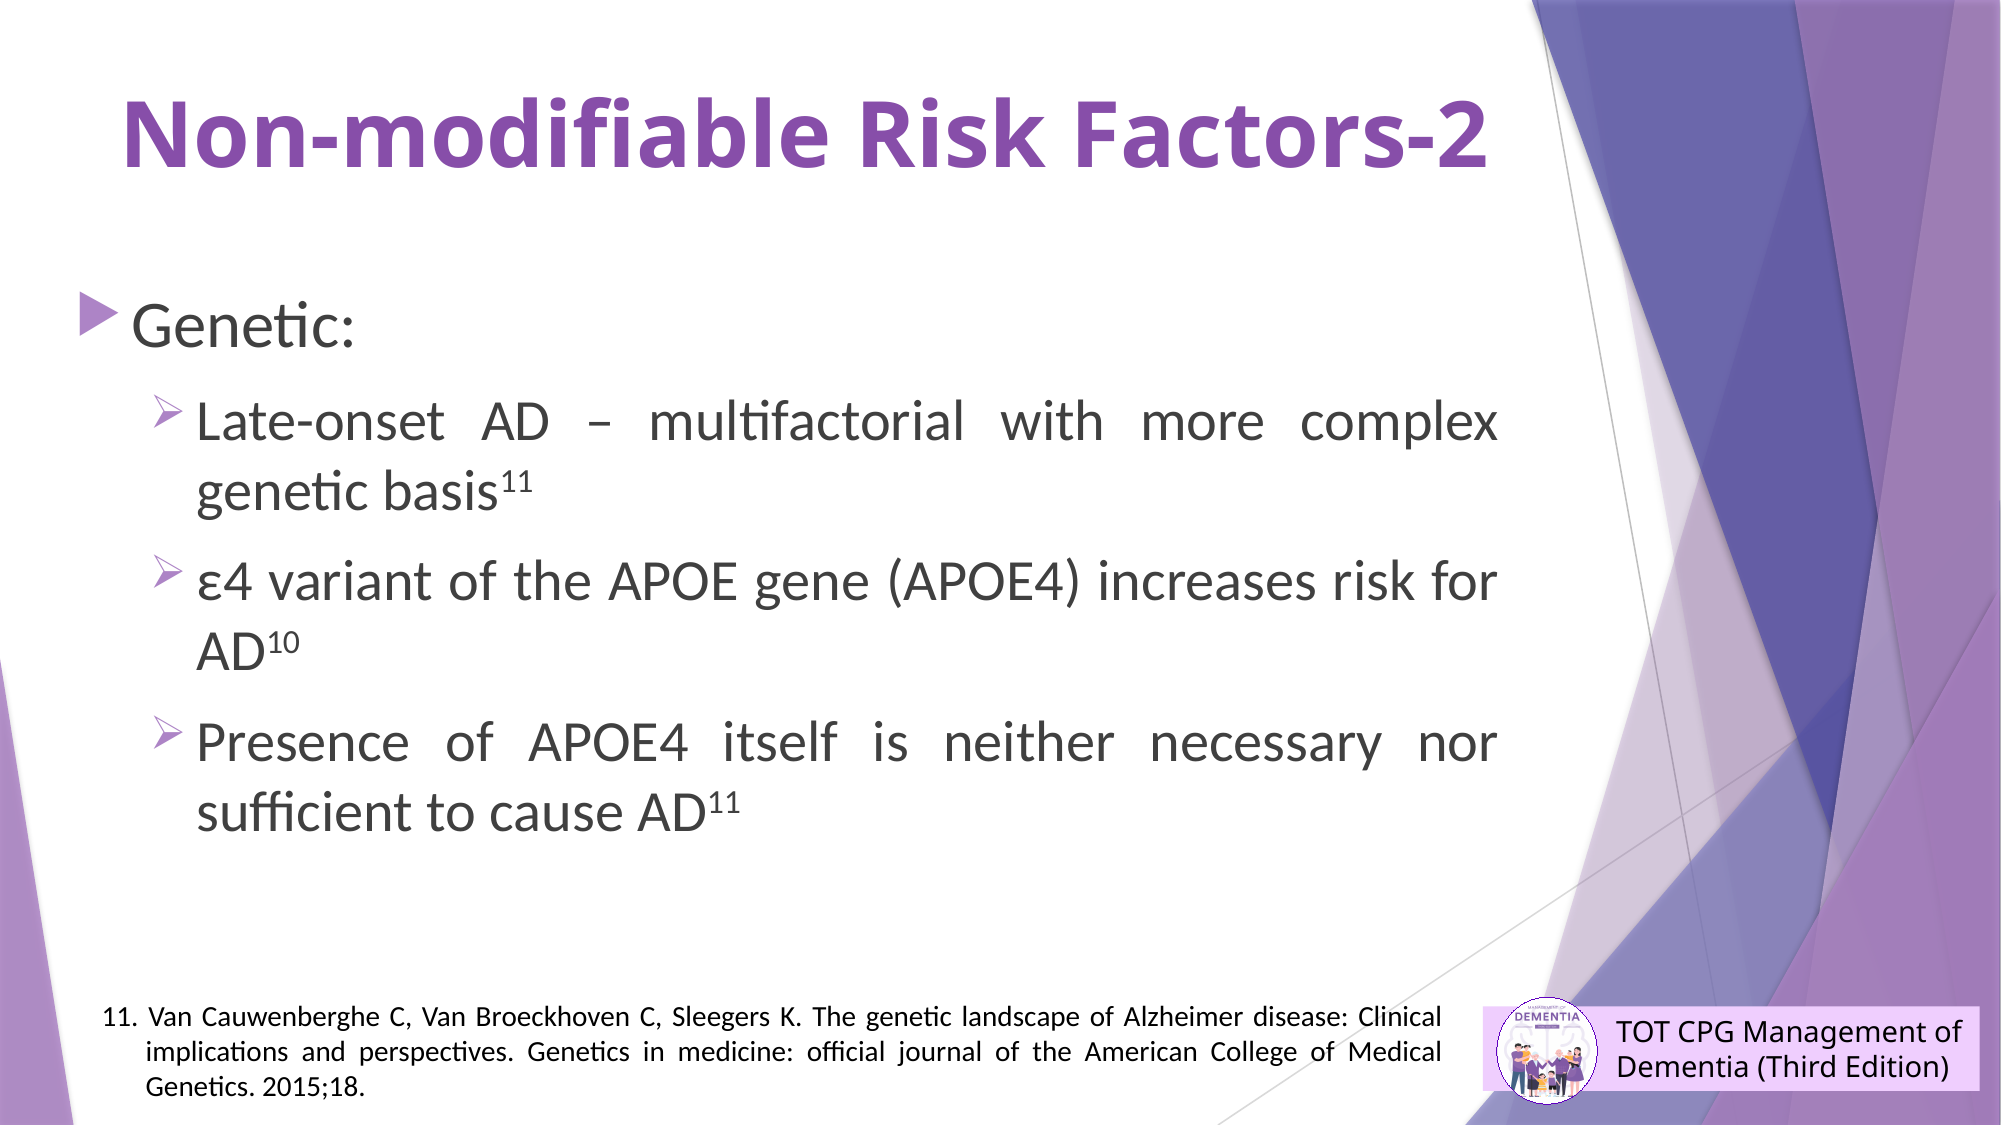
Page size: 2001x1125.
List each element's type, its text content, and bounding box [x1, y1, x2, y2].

text_box 11. Van Cauwenberghe C, Van Broeckhoven C, Sleegers K. The genetic landscape of Alzheimer disease: Clinical implications and perspectives. Genetics in medicine: official journal of the American College of Medical Genetics. 2015;18. [86, 990, 1458, 1110]
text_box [1482, 996, 1981, 1105]
title Non-modifiable Risk Factors-2 [104, 67, 1515, 273]
list Genetic: Late-onset AD – multifactorial with more complex genetic basis11 ε4 variant of the APOE gene (APOE4) increases risk for AD10 Presence of APOE4 itself is neither necessary nor sufficient to cause AD11 [59, 273, 1515, 953]
